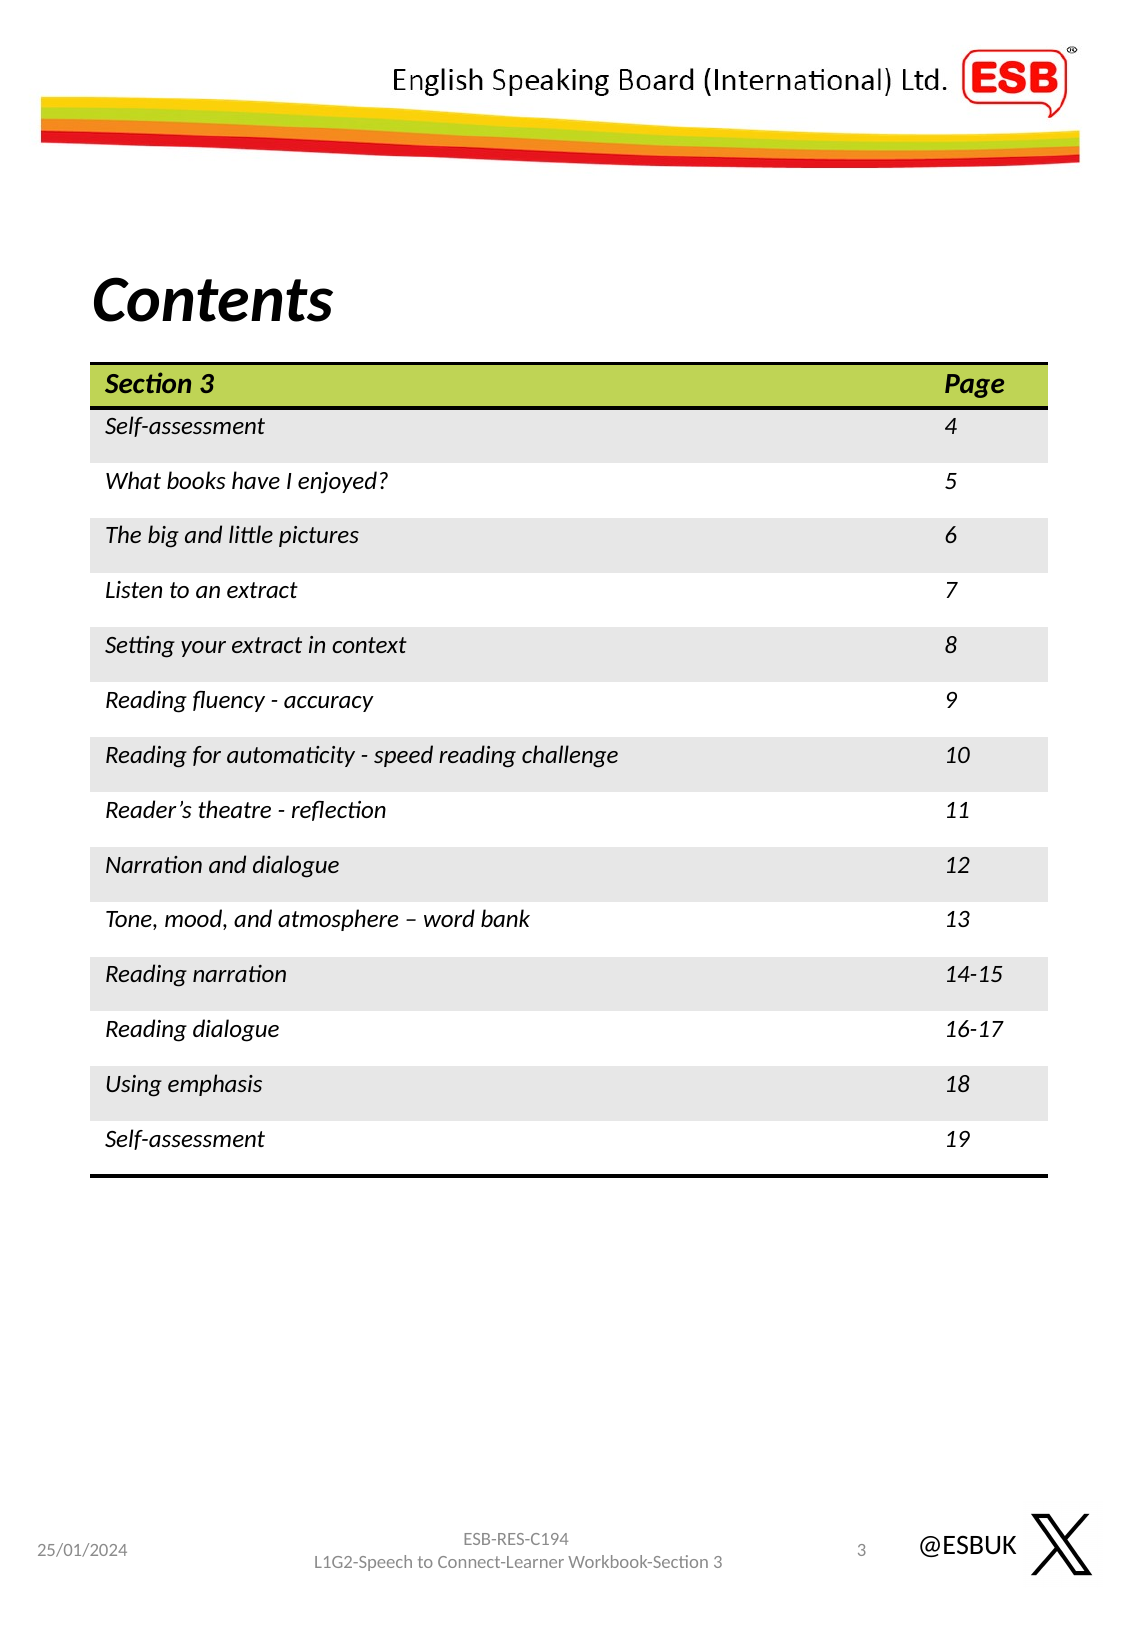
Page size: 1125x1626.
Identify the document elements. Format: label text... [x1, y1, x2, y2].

table_cell Reader’s theatre - reflection [90, 792, 929, 847]
table_cell Reading for automaticity - speed reading challenge [90, 737, 929, 792]
table_cell 8 [929, 627, 1048, 682]
table_cell 13 [929, 902, 1048, 957]
table_cell 19 [929, 1121, 1048, 1174]
table_cell Narration and dialogue [90, 847, 929, 902]
table_cell 10 [929, 737, 1048, 792]
footer ESB-RES-C194 L1G2-Speech to Connect-Learner Workbook-Section 3 [296, 1506, 697, 1593]
table_cell Self-assessment [90, 1121, 929, 1174]
table_cell Reading dialogue [90, 1011, 929, 1066]
title Contents [77, 257, 1048, 344]
table_cell Reading narration [90, 957, 929, 1011]
table_cell 14-15 [929, 957, 1048, 1011]
table_cell Reading fluency - accuracy [90, 682, 929, 737]
table_header Section 3 [90, 365, 929, 406]
table_cell 6 [929, 518, 1048, 573]
table_cell Listen to an extract [90, 573, 929, 627]
table_cell 4 [929, 410, 1048, 463]
table_cell 18 [929, 1066, 1048, 1121]
table_cell 12 [929, 847, 1048, 902]
table_cell 16-17 [929, 1011, 1048, 1066]
table_cell Setting your extract in context [90, 627, 929, 682]
table_header Page [929, 365, 1048, 406]
table_cell What books have I enjoyed? [90, 463, 929, 518]
table_cell 9 [929, 682, 1048, 737]
table_cell 5 [929, 463, 1048, 518]
table_cell Self-assessment [90, 410, 929, 463]
picture [0, 1, 1125, 234]
table_cell Using emphasis [90, 1066, 929, 1121]
table_cell 11 [929, 792, 1048, 847]
table_cell Tone, mood, and atmosphere – word bank [90, 902, 929, 957]
table_cell 7 [929, 573, 1048, 627]
slide_number 3 [697, 1506, 882, 1593]
picture [1022, 1501, 1103, 1589]
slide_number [22, 1506, 276, 1593]
table_cell The big and little pictures [90, 518, 929, 573]
